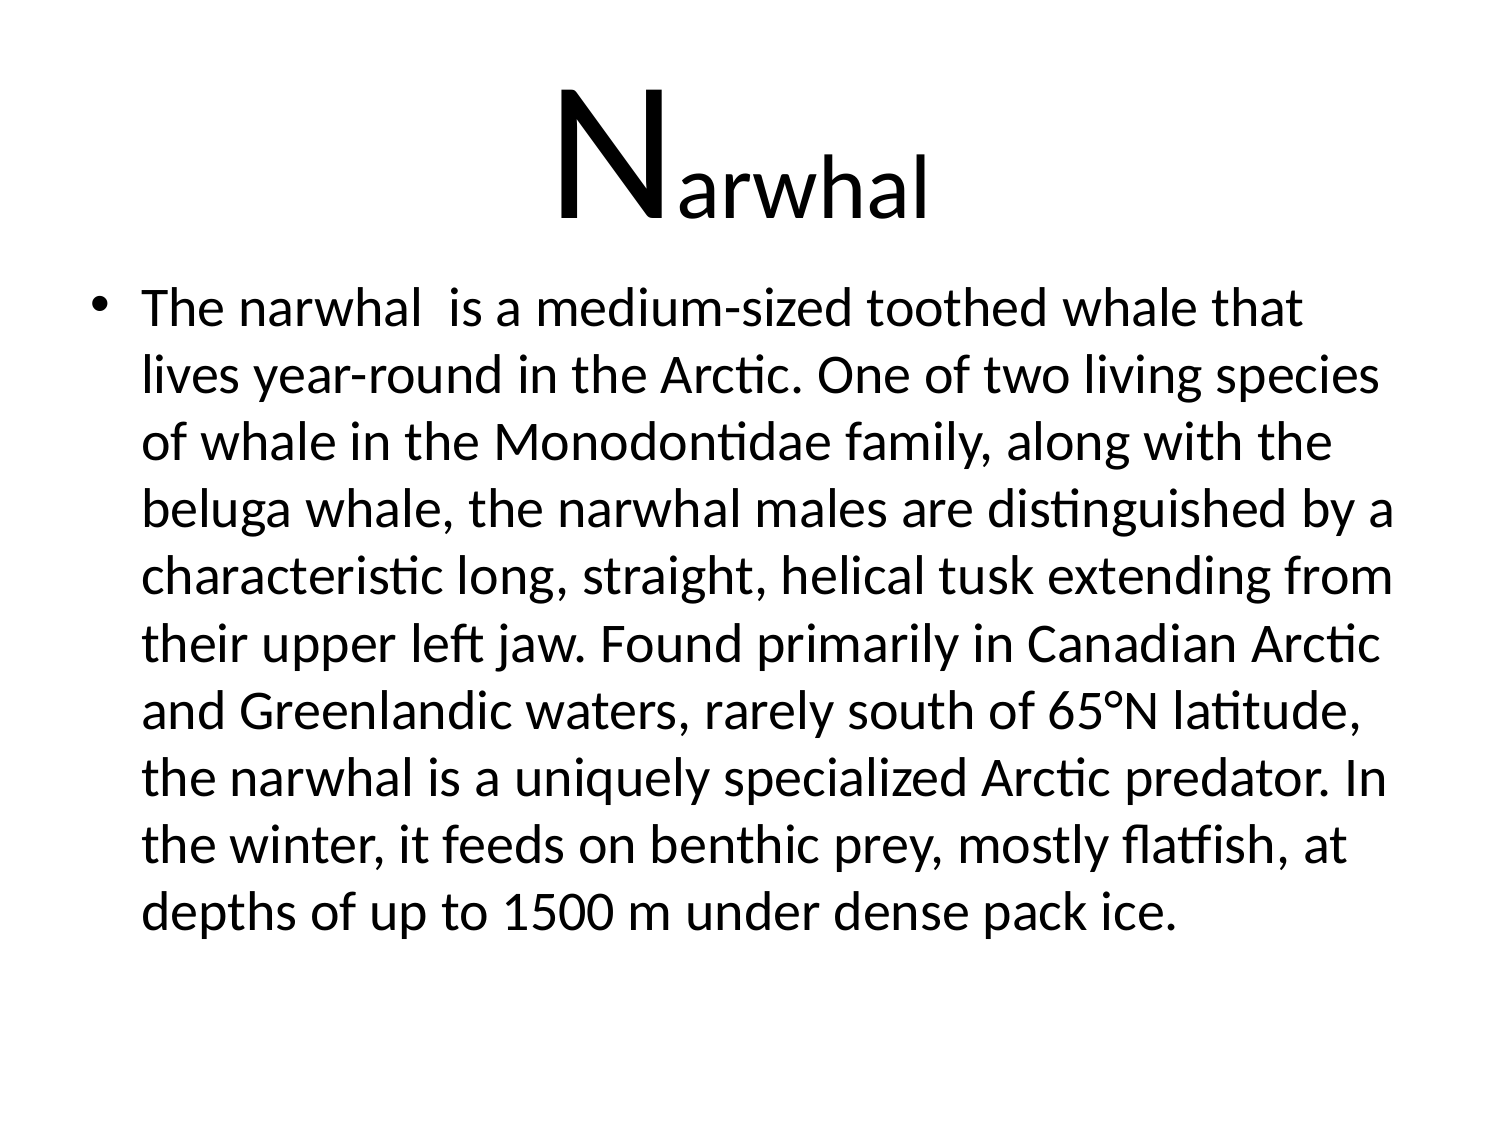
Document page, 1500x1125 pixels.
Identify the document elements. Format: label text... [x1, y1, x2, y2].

list The narwhal is a medium-sized toothed whale that lives year-round in the Arctic. One of two living species of whale in the Monodontidae family, along with the beluga whale, the narwhal males are distinguished by a characteristic long, straight, helical tusk extending from their upper left jaw. Found primarily in Canadian Arctic and Greenlandic waters, rarely south of 65°N latitude, the narwhal is a uniquely specialized Arctic predator. In the winter, it feeds on benthic prey, mostly flatfish, at depths of up to 1500 m under dense pack ice. [75, 262, 1425, 1005]
title Narwhal [75, 45, 1425, 233]
